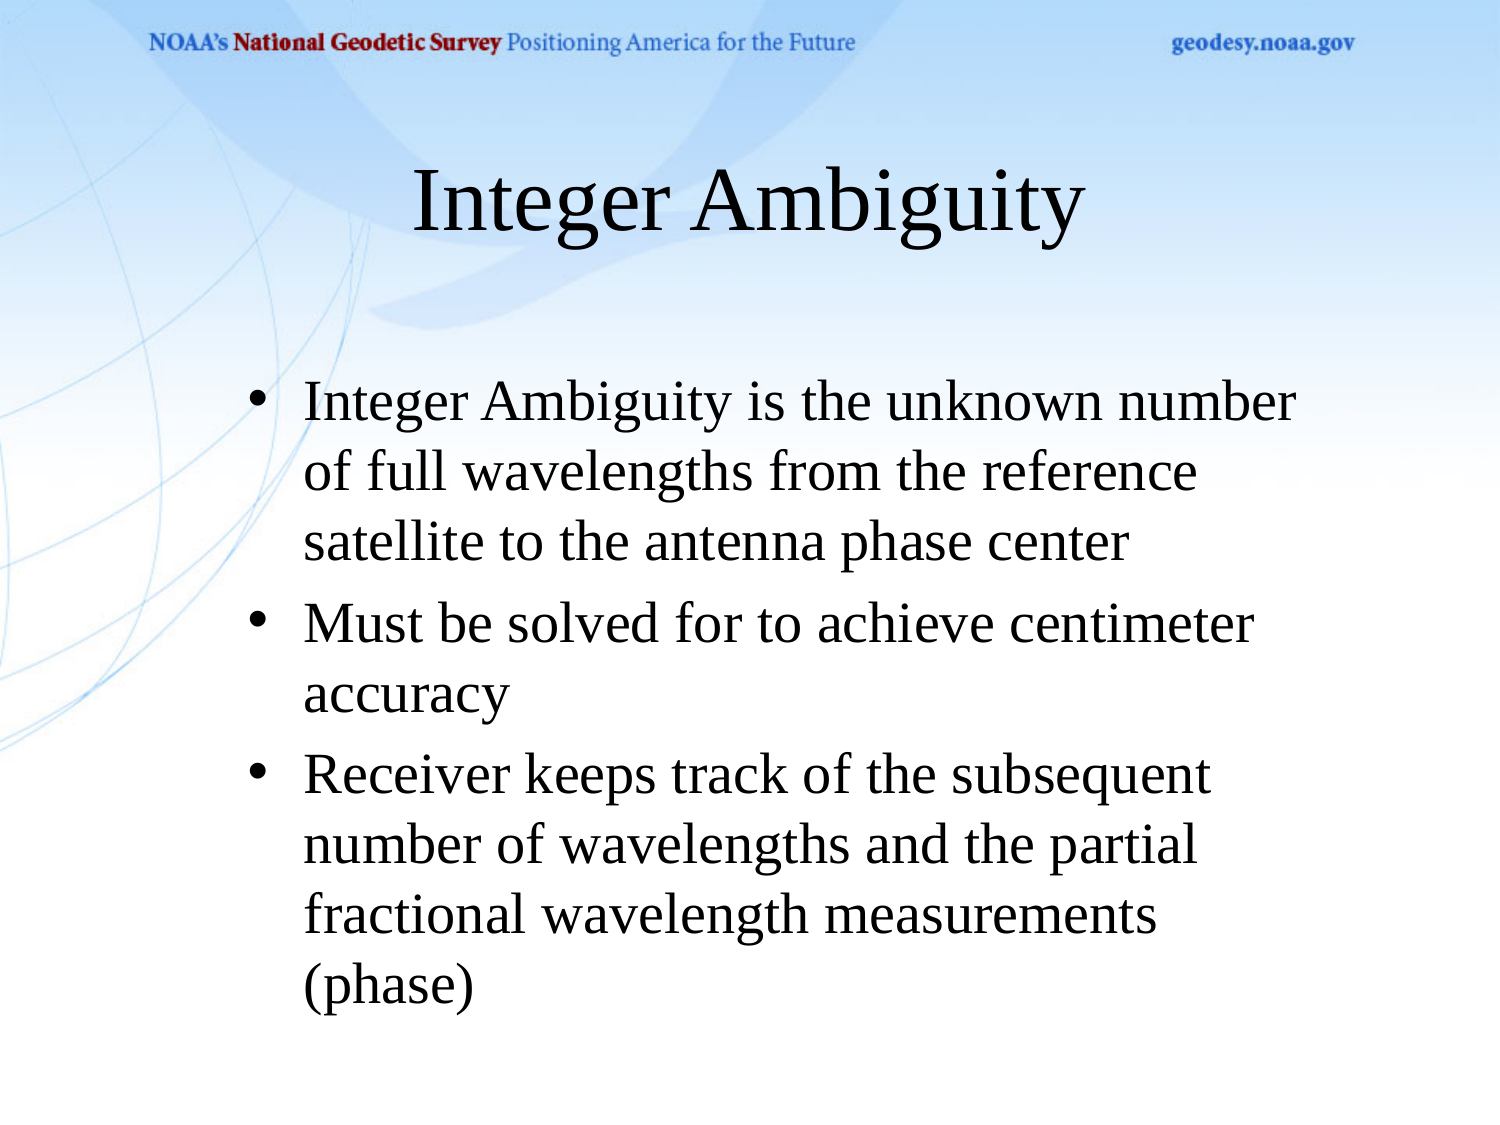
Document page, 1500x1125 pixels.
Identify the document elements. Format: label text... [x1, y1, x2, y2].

picture [0, 0, 1500, 1125]
title Integer Ambiguity [112, 99, 1388, 288]
list Integer Ambiguity is the unknown number of full wavelengths from the reference satellite to the antenna phase center Must be solved for to achieve centimeter accuracy Receiver keeps track of the subsequent number of wavelengths and the partial fractional wavelength measurements (phase) [232, 354, 1343, 810]
